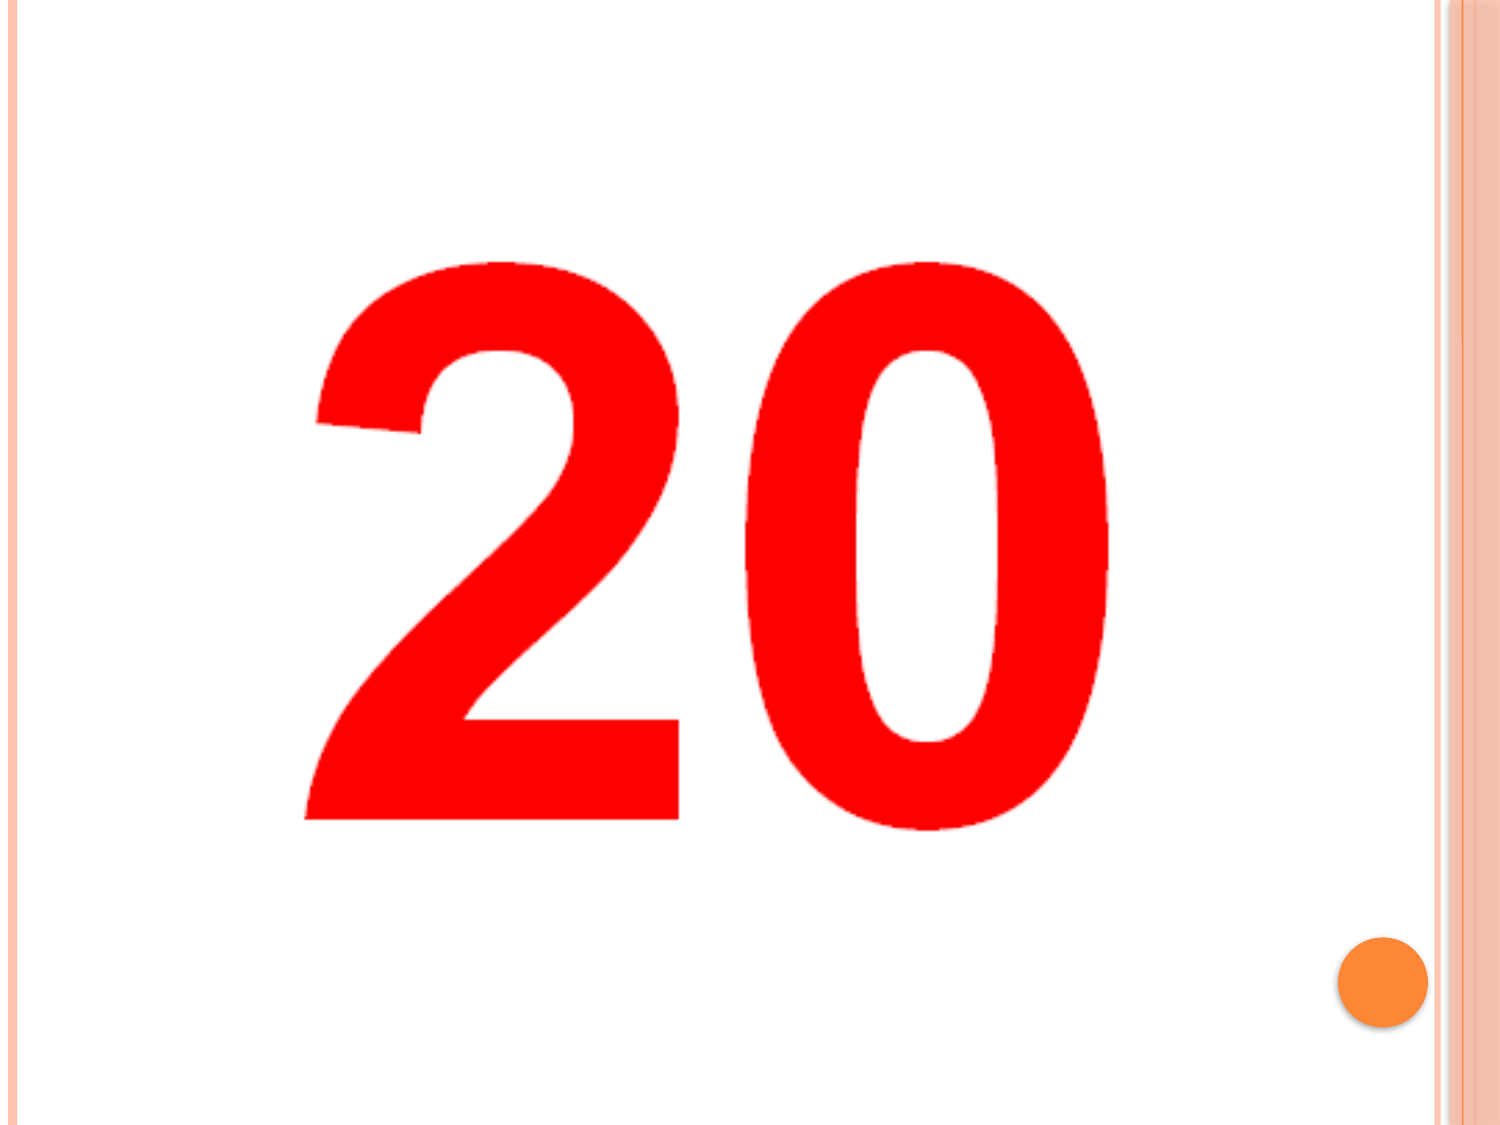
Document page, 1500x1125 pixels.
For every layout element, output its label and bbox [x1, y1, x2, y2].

picture [163, 152, 1259, 973]
